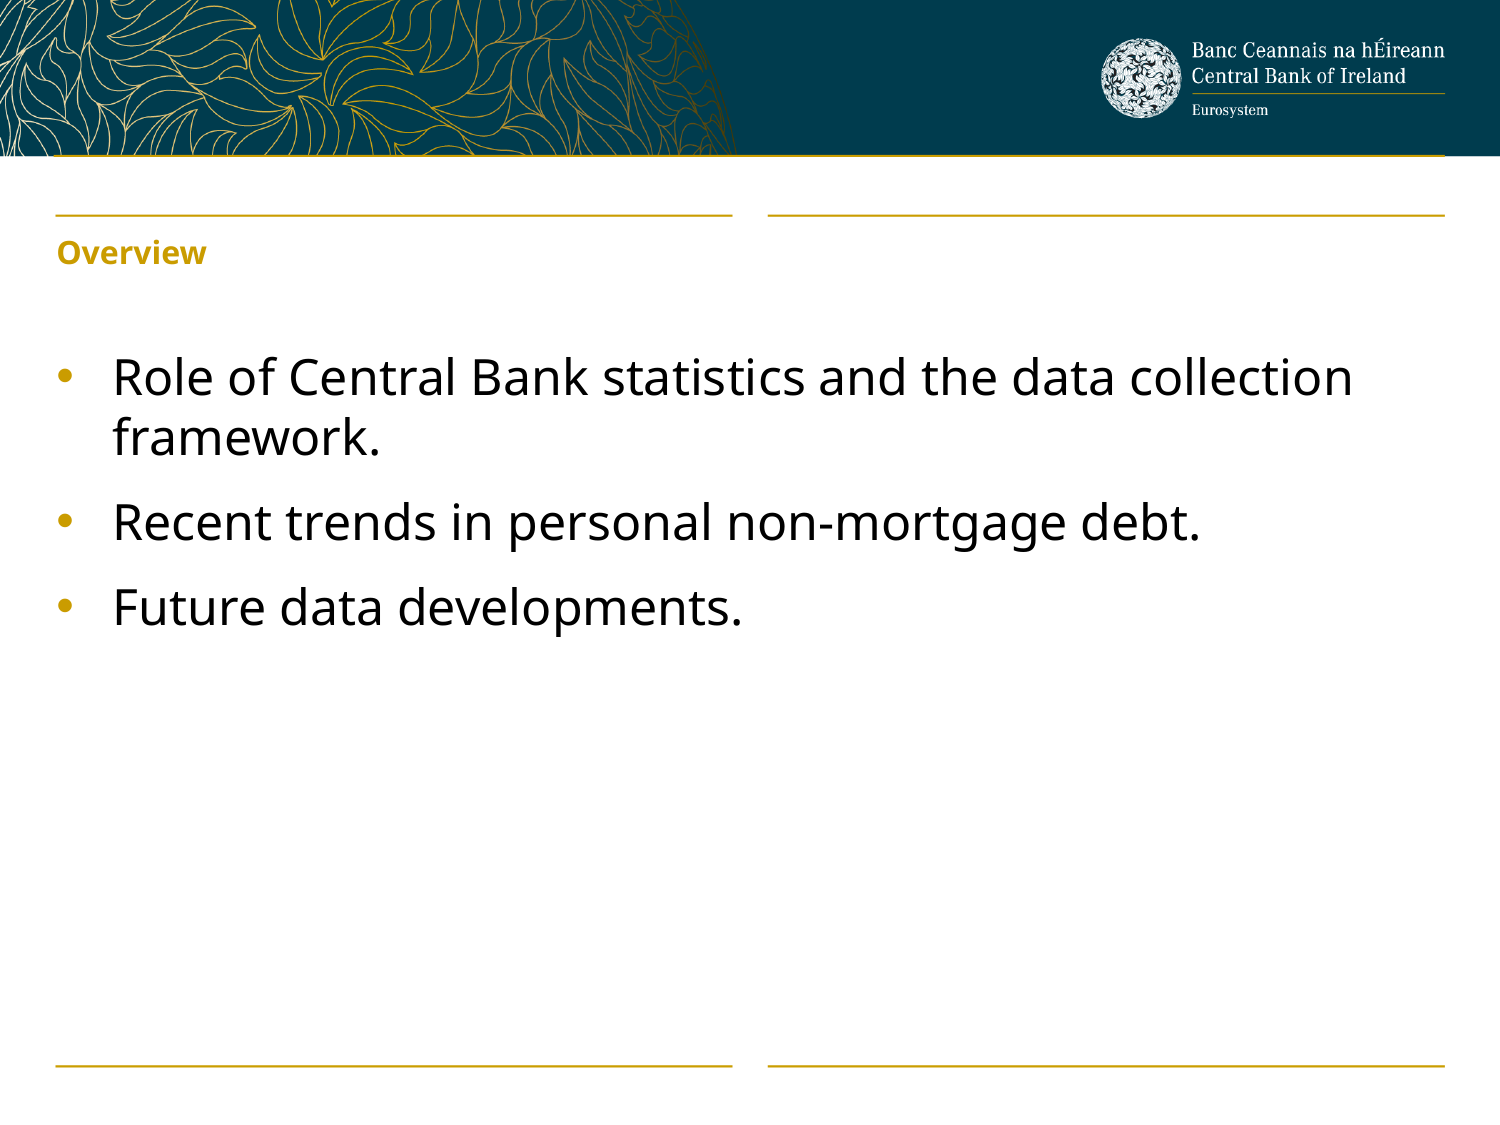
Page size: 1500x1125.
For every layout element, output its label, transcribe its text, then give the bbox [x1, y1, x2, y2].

picture [0, 142, 1500, 1125]
picture [97, 103, 104, 112]
picture [473, 40, 477, 50]
picture [17, 48, 27, 60]
picture [509, 82, 513, 93]
picture [123, 116, 129, 131]
picture [502, 125, 515, 129]
picture [164, 113, 172, 118]
picture [625, 63, 633, 83]
list Role of Central Bank statistics and the data collection framework. Recent trends in personal non-mortgage debt. Future data developments. [40, 337, 1459, 1059]
picture [177, 70, 183, 77]
picture [691, 102, 697, 113]
picture [1412, 49, 1419, 57]
picture [717, 103, 723, 120]
picture [158, 36, 165, 44]
title Overview [40, 219, 1459, 280]
picture [318, 55, 327, 60]
picture [1102, 39, 1181, 117]
picture [84, 41, 91, 47]
picture [577, 120, 581, 143]
picture [284, 106, 294, 116]
